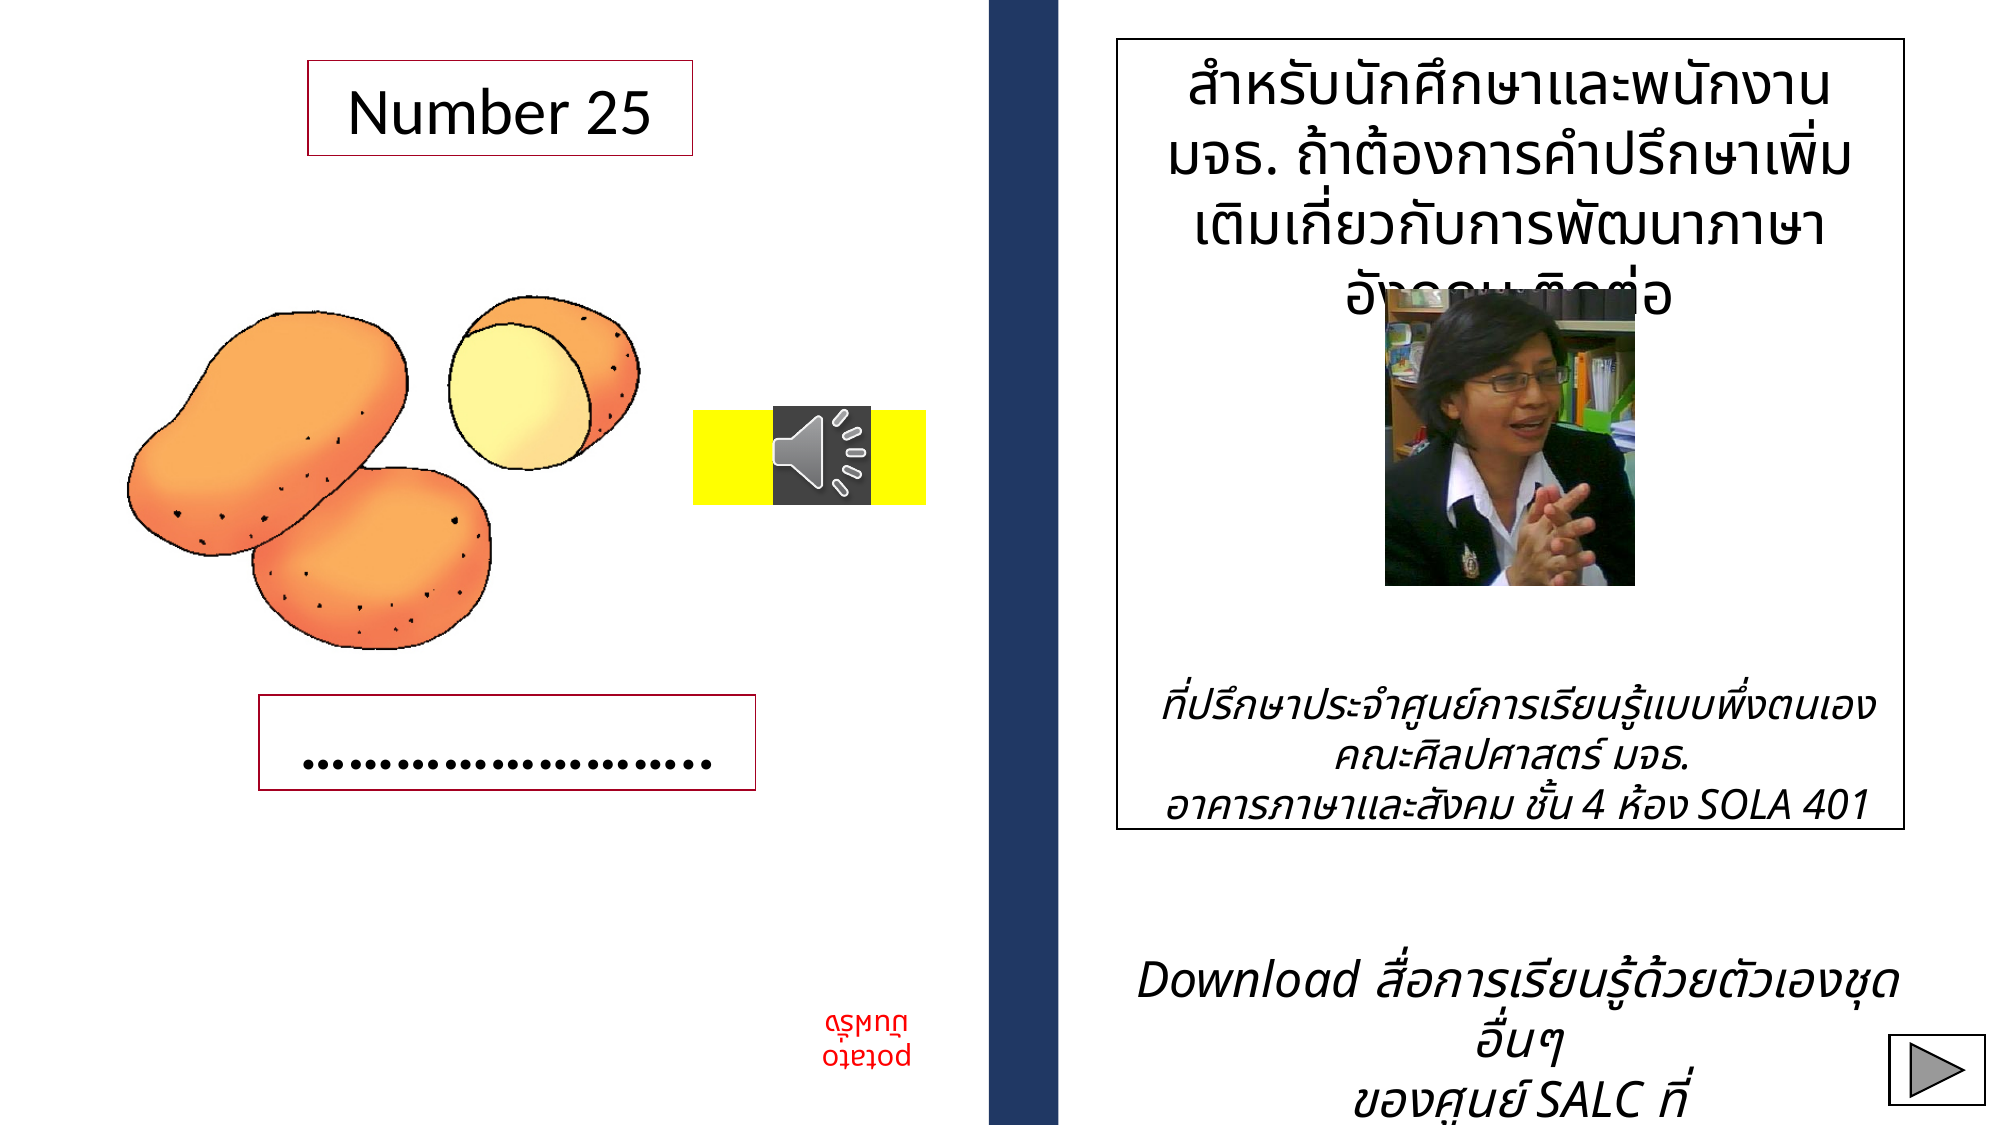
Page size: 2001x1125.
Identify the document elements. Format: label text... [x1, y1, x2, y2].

text_box …………………….. [259, 695, 756, 790]
picture [93, 254, 662, 662]
table_header [693, 410, 772, 505]
text_box potato มันฝรั่ง [756, 1002, 978, 1087]
text_box [988, 0, 1059, 1125]
text_box สำหรับนักศึกษาและพนักงาน มจธ. ถ้าต้องการคำปรึกษาเพิ่มเติมเกี่ยวกับการพัฒนาภาษาอังกฤษ ติดต่อ [1116, 38, 1905, 670]
picture [772, 405, 873, 506]
text_box [1919, 1034, 1986, 1106]
text_box Number 25 [308, 60, 693, 156]
table_header [873, 410, 926, 505]
picture [1385, 289, 1635, 586]
text_box ที่ปรึกษาประจำศูนย์การเรียนรู้แบบพึ่งตนเอง คณะศิลปศาสตร์ มจธ. อาคารภาษาและสังคม ชั้น 4 ห้อง SOLA 401 Download สื่อการเรียนรู้ด้วยตัวเองชุดอื่นๆ ของศูนย์ SALC ที่ http://kmuttsalc.wikispaces.com [1116, 670, 1919, 1125]
